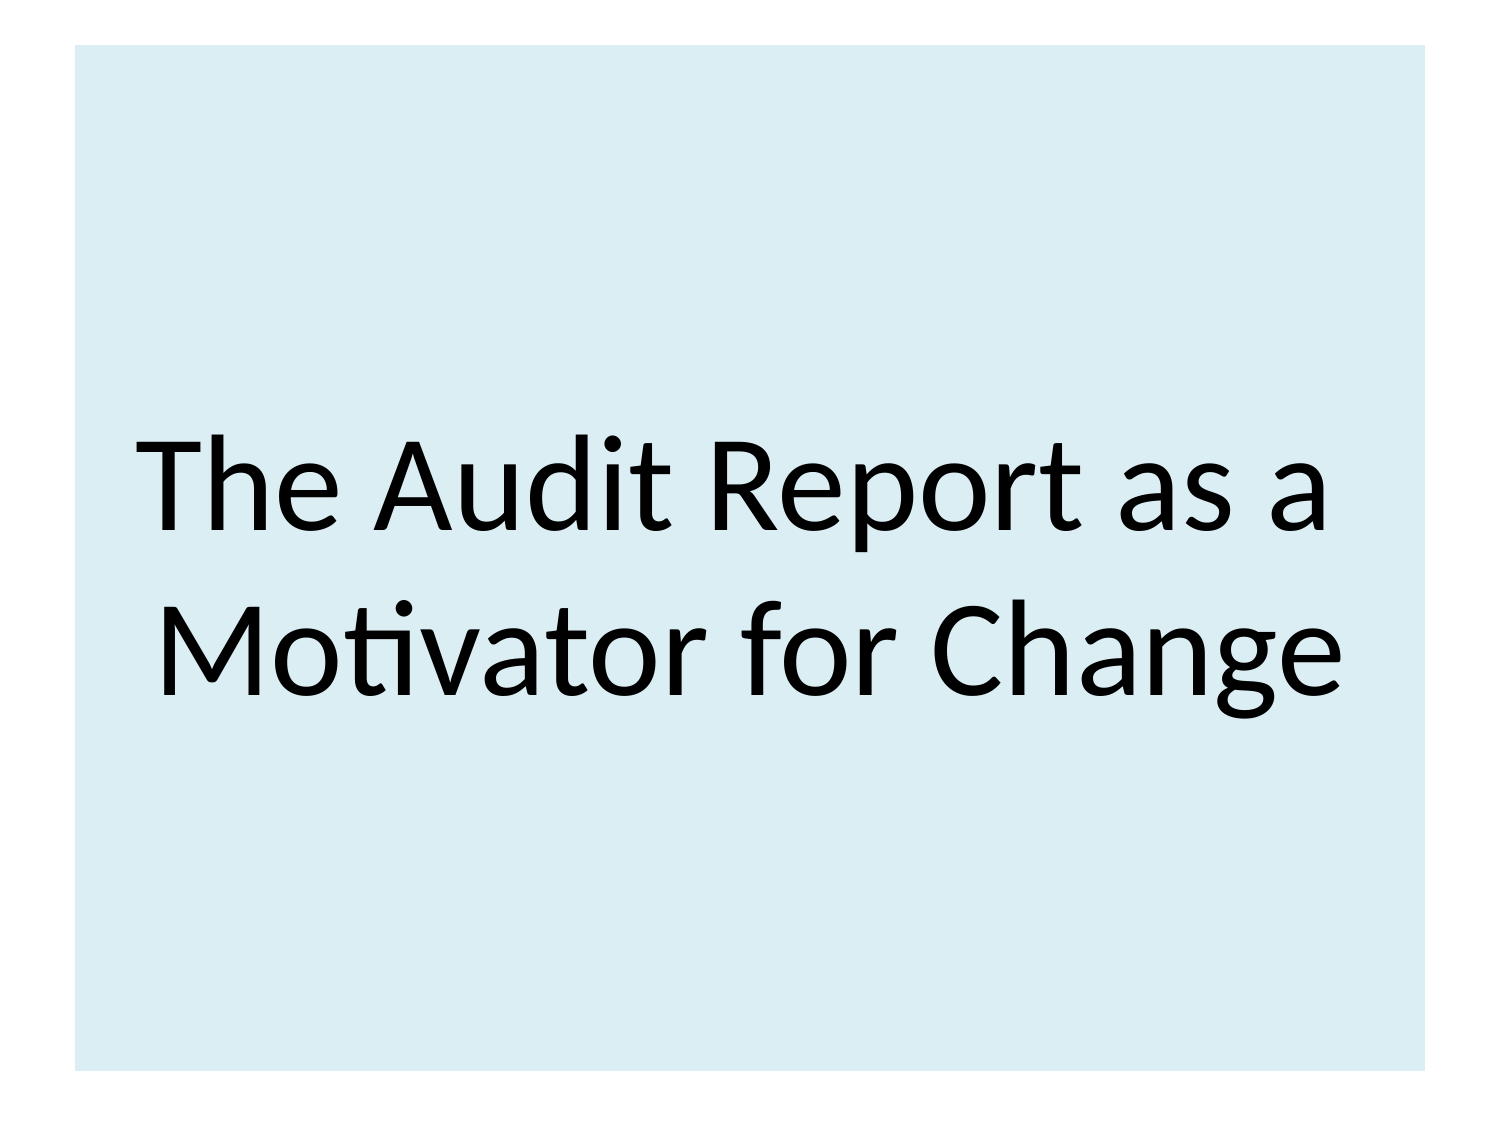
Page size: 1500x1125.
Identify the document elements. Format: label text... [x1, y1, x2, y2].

title The Audit Report as a Motivator for Change [75, 45, 1425, 1071]
